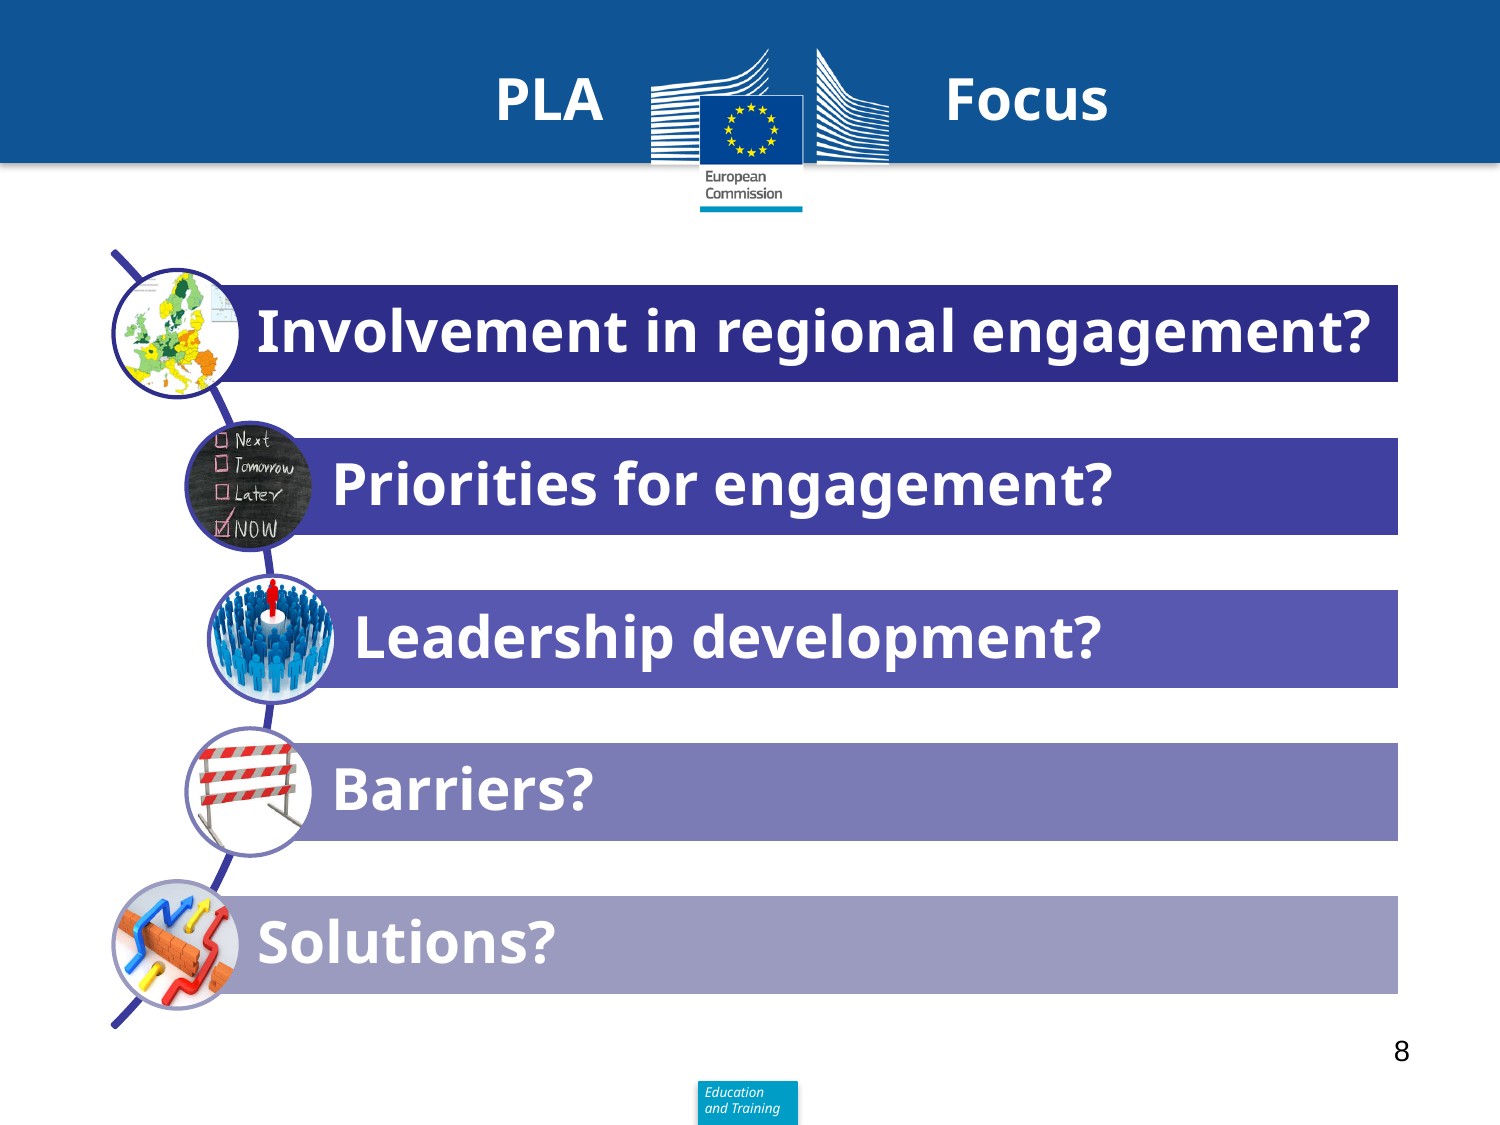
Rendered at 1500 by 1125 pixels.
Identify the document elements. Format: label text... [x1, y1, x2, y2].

slide_number 8 [1074, 1024, 1426, 1103]
picture [651, 48, 889, 54]
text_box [100, 231, 1412, 1047]
picture [651, 126, 889, 213]
text_box PLA Focus [29, 54, 1469, 126]
